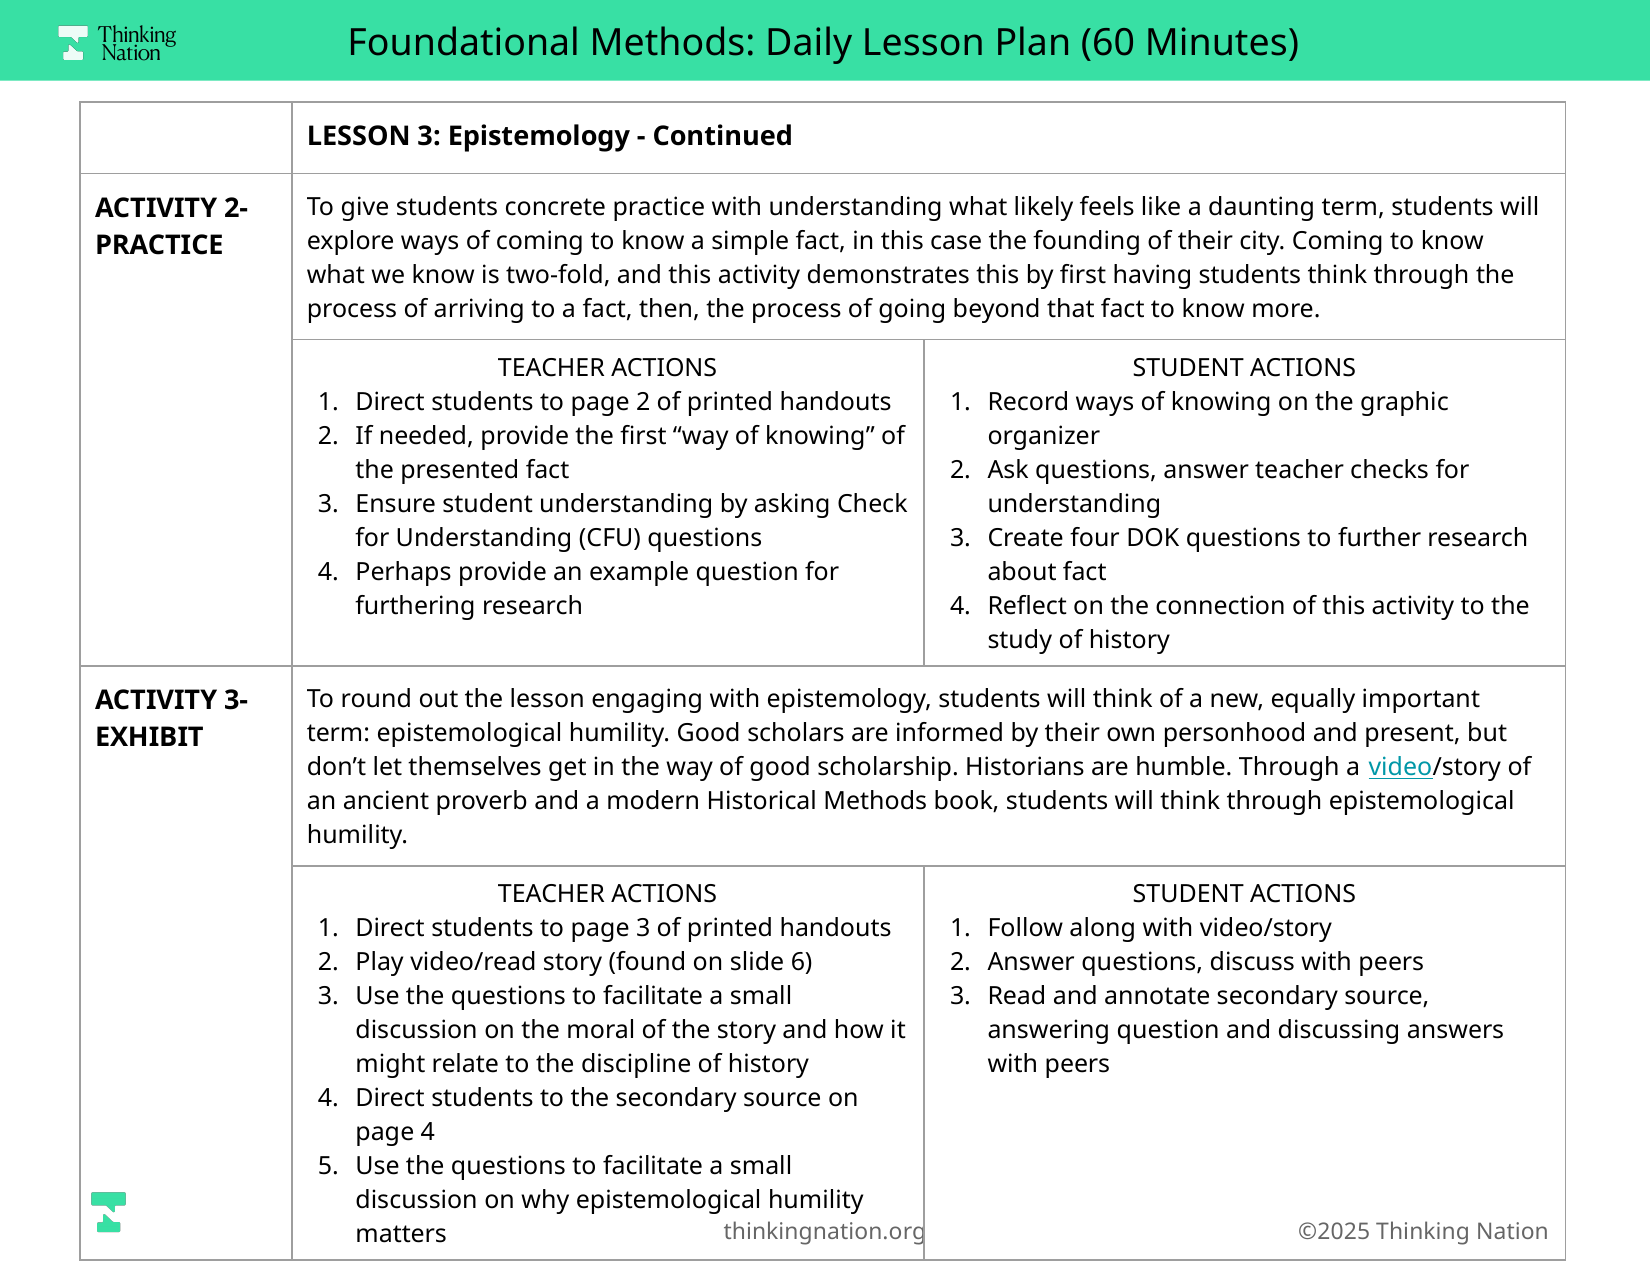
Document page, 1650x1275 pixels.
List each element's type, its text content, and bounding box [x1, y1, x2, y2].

picture [80, 1184, 136, 1240]
table_cell To round out the lesson engaging with epistemology, students will think of a new, equally important term: epistemological humility. Good scholars are informed by their own personhood and present, but don’t let themselves get in the way of good scholarship. Historians are humble. Through a video/story of an ancient proverb and a modern Historical Methods book, students will think through epistemological humility. [293, 667, 1565, 865]
table_cell To give students concrete practice with understanding what likely feels like a daunting term, students will explore ways of coming to know a simple fact, in this case the founding of their city. Coming to know what we know is two-fold, and this activity demonstrates this by first having students think through the process of arriving to a fact, then, the process of going beyond that fact to know more. [293, 174, 1565, 339]
table_cell TEACHER ACTIONS Direct students to page 2 of printed handouts If needed, provide the first “way of knowing” of the presented fact Ensure student understanding by asking Check for Understanding (CFU) questions Perhaps provide an example question for furthering research [293, 340, 923, 665]
table_cell STUDENT ACTIONS Record ways of knowing on the graphic organizer Ask questions, answer teacher checks for understanding Create four DOK questions to further research about fact Reflect on the connection of this activity to the study of history [925, 340, 1565, 665]
text_box Foundational Methods: Daily Lesson Plan (60 Minutes) [0, 0, 1650, 81]
picture [45, 14, 180, 71]
table_header [81, 103, 291, 173]
table_cell ACTIVITY 2- PRACTICE [81, 174, 291, 665]
table_header LESSON 3: Epistemology - Continued [293, 103, 1565, 173]
table_cell ACTIVITY 3- EXHIBIT [81, 667, 291, 1259]
table_cell STUDENT ACTIONS Follow along with video/story Answer questions, discuss with peers Read and annotate secondary source, answering question and discussing answers with peers [925, 867, 1565, 1259]
table_cell TEACHER ACTIONS Direct students to page 3 of printed handouts Play video/read story (found on slide 6) Use the questions to facilitate a small discussion on the moral of the story and how it might relate to the discipline of history Direct students to the secondary source on page 4 Use the questions to facilitate a small discussion on why epistemological humility matters [293, 867, 923, 1259]
